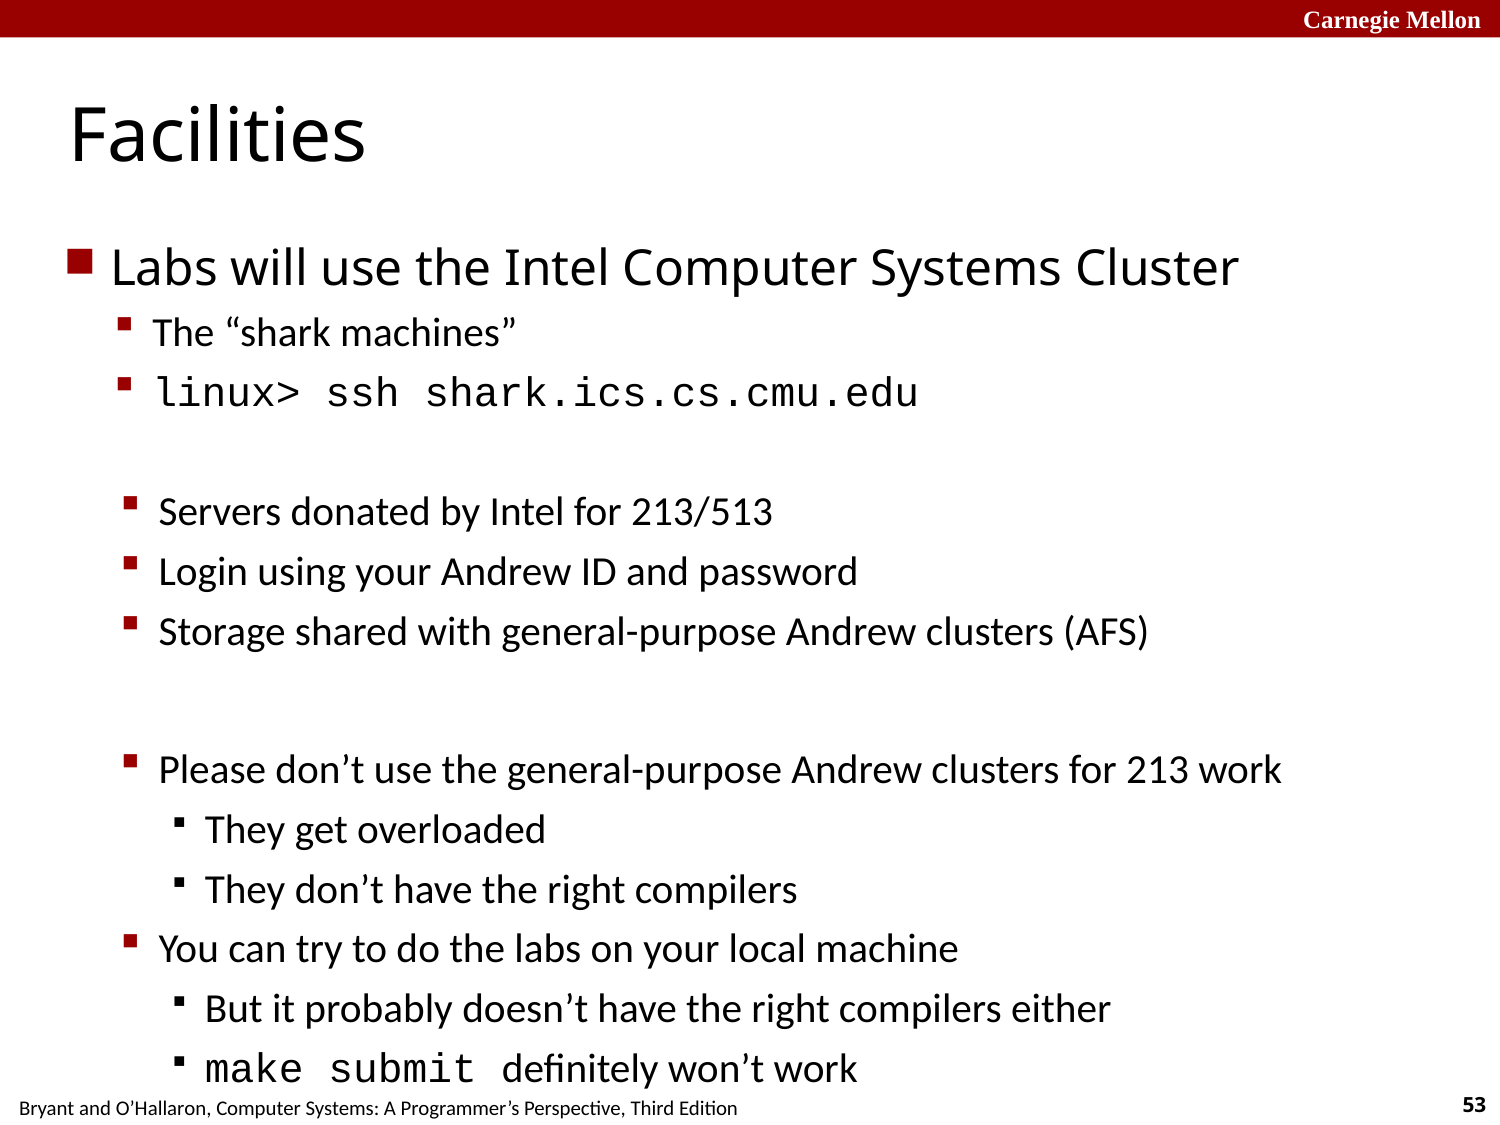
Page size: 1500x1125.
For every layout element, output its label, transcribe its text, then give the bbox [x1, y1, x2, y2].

list Labs will use the Intel Computer Systems Cluster The “shark machines” linux> ssh shark.ics.cs.cmu.edu Servers donated by Intel for 213/513 Login using your Andrew ID and password Storage shared with general-purpose Andrew clusters (AFS) Please don’t use the general-purpose Andrew clusters for 213 work They get overloaded They don’t have the right compilers You can try to do the labs on your local machine But it probably doesn’t have the right compilers either make submit definitely won’t work [62, 228, 1363, 1101]
title Facilities [62, 41, 1438, 222]
